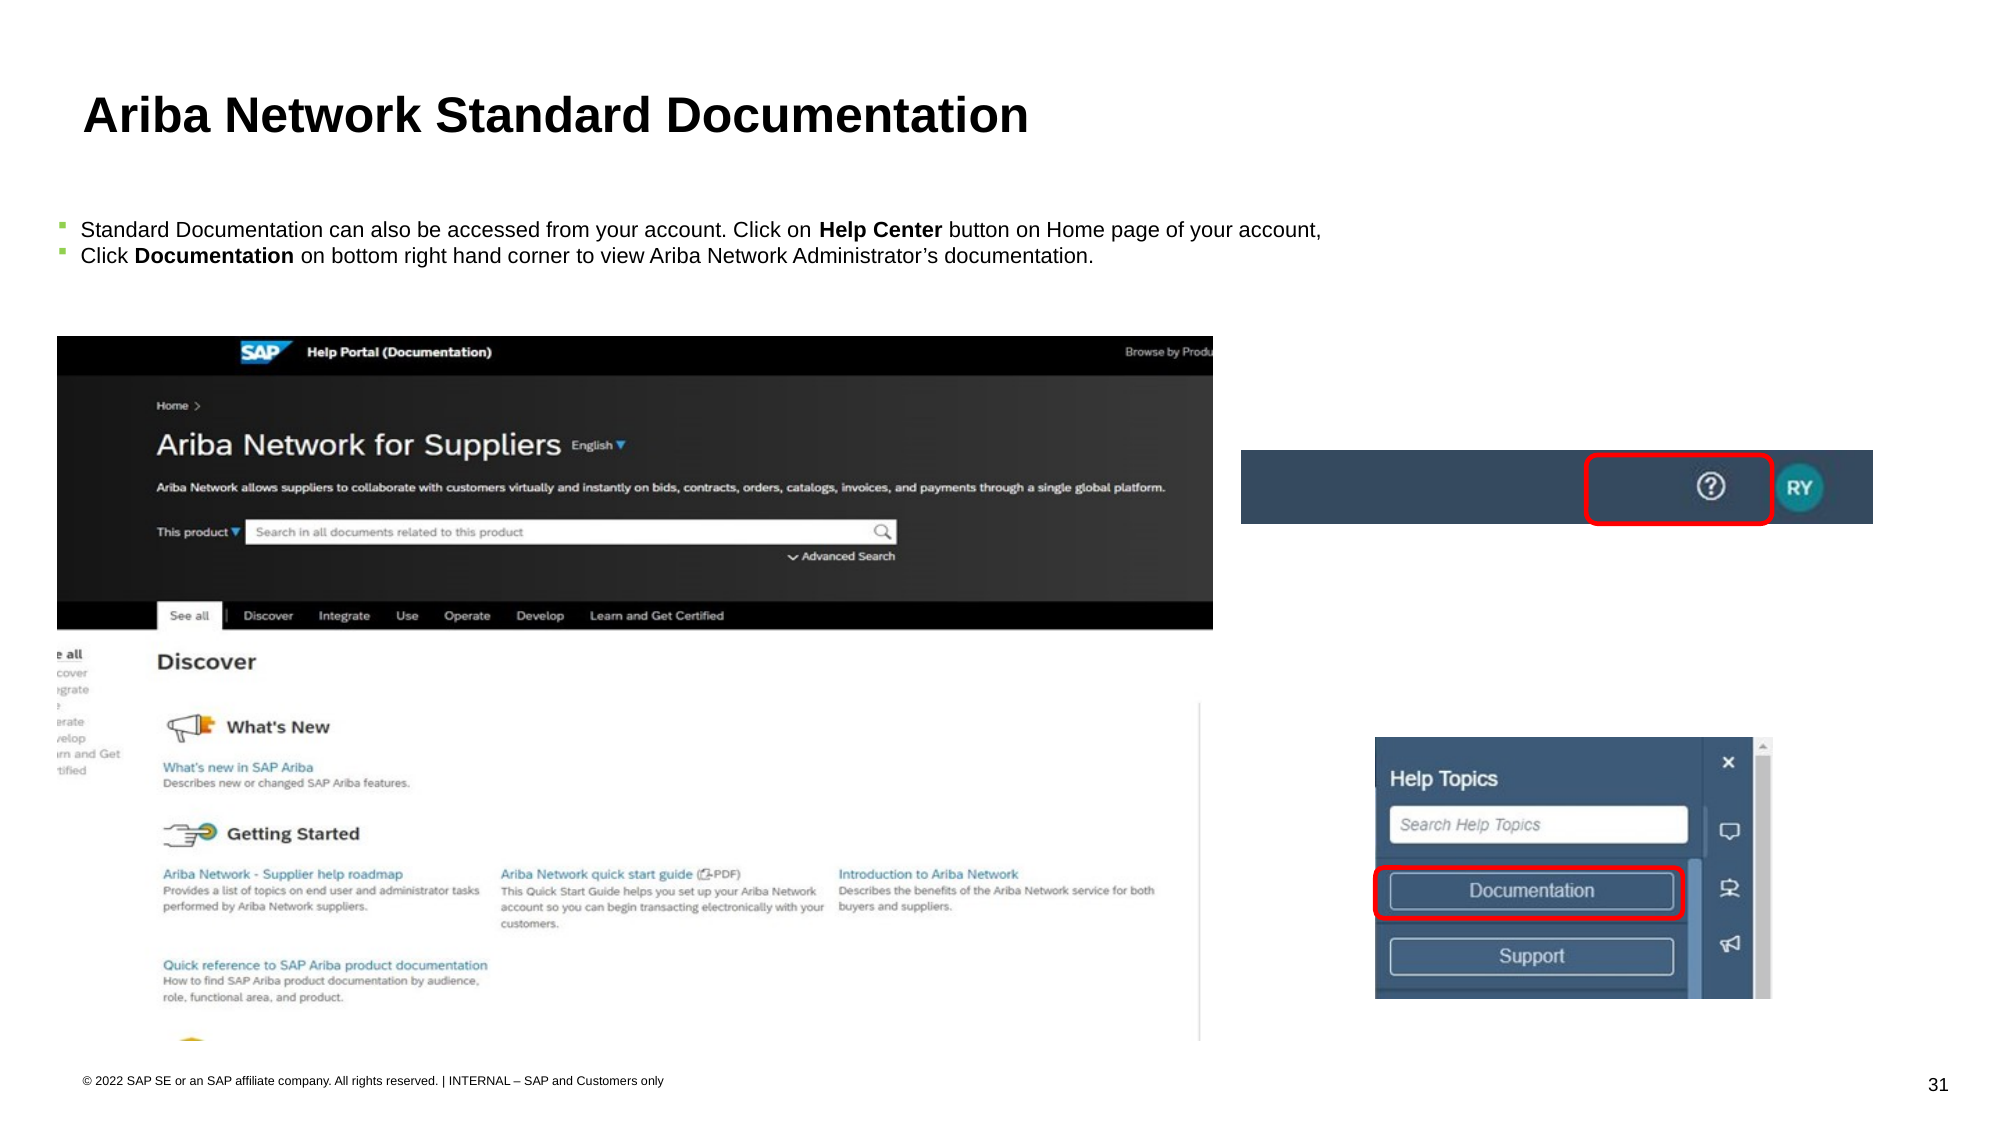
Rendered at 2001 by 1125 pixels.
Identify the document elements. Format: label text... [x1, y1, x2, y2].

title Ariba Network Standard Documentation [82, 82, 1918, 204]
picture [1240, 449, 1873, 524]
picture [1375, 737, 1773, 999]
list Standard Documentation can also be accessed from your account. Click on Help Center button on Home page of your account, Click Documentation on bottom right hand corner to view Ariba Network Administrator’s documentation. [57, 215, 1943, 397]
picture [57, 335, 1213, 1041]
